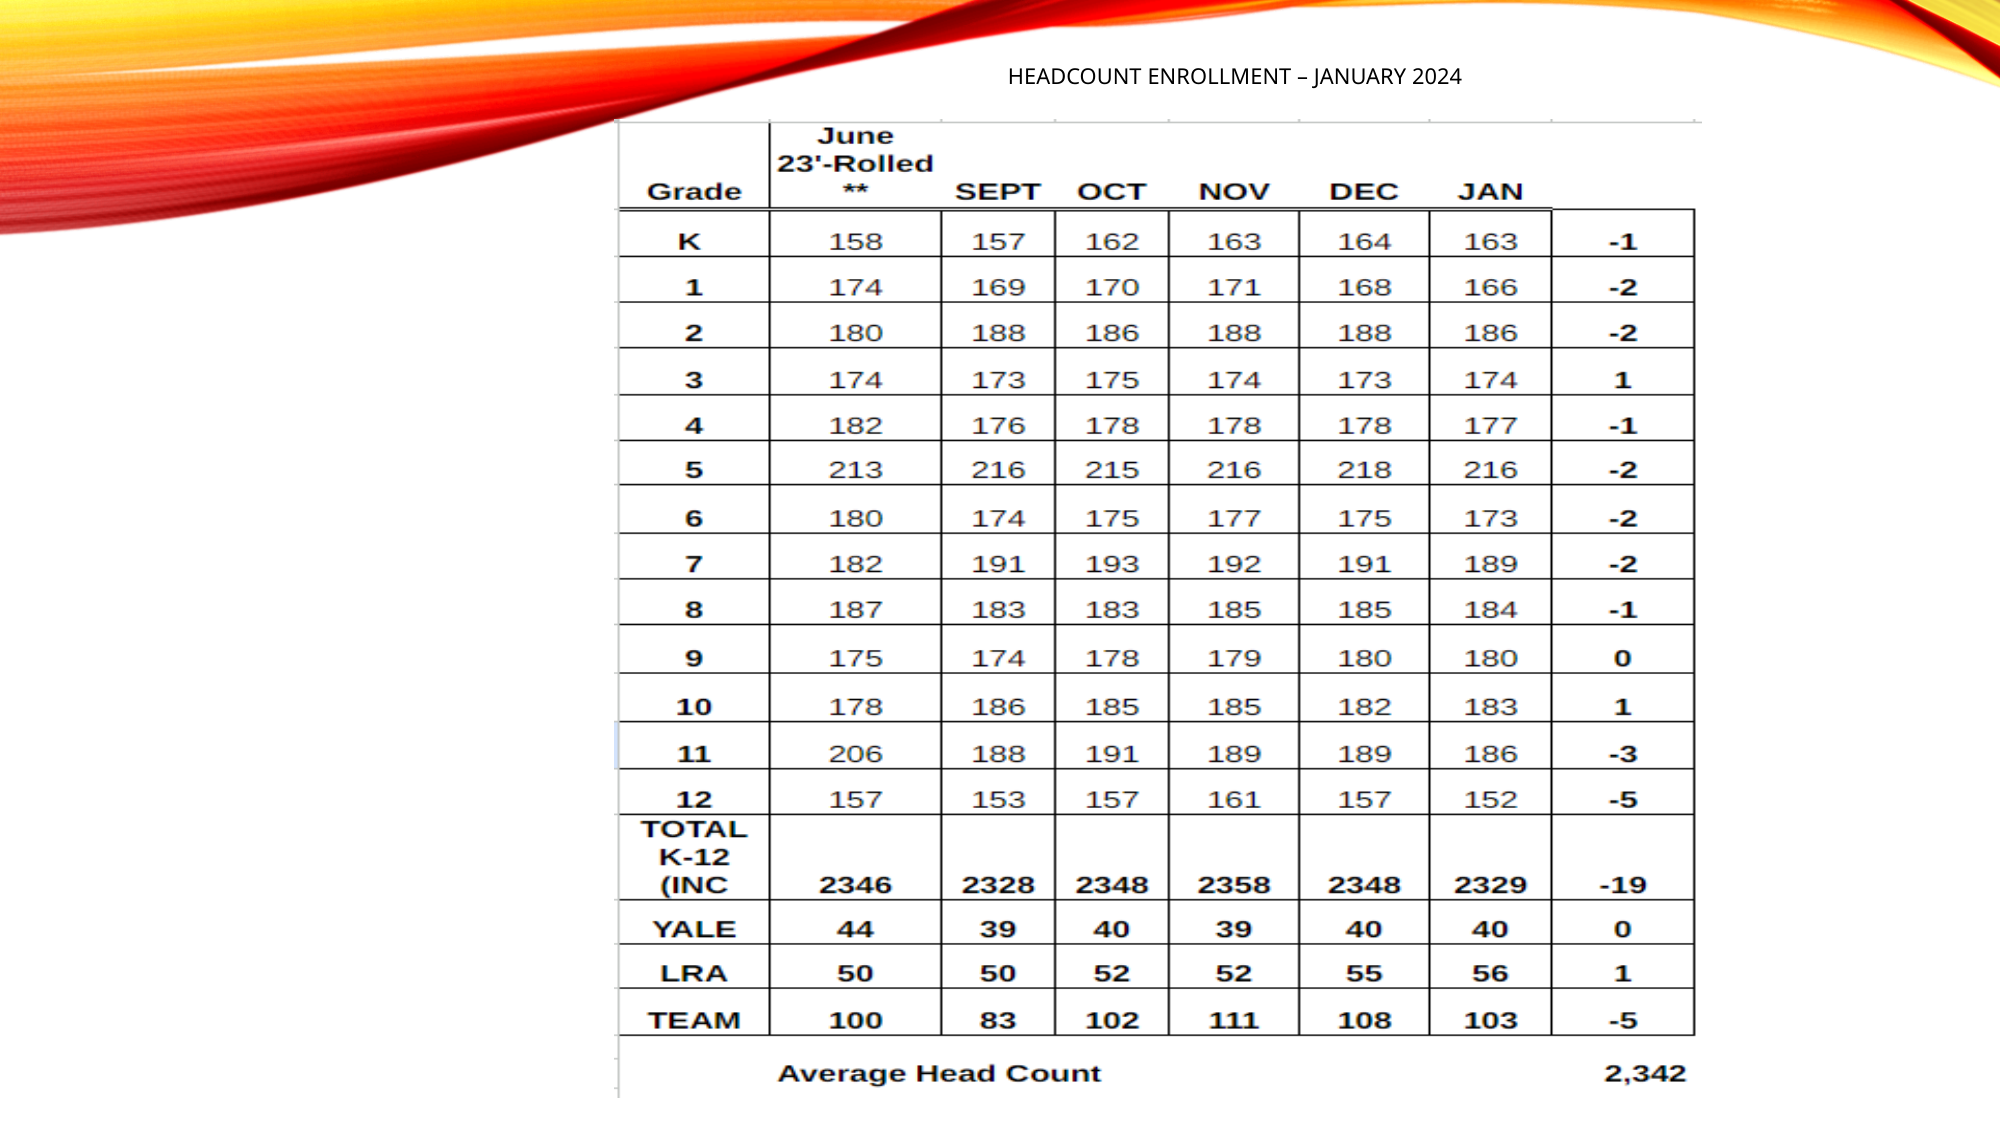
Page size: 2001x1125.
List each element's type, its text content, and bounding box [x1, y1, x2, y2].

picture [0, 0, 2000, 1098]
title HEADCOUNT ENROLLMENT – JANUARY 2024 [529, 57, 1942, 97]
